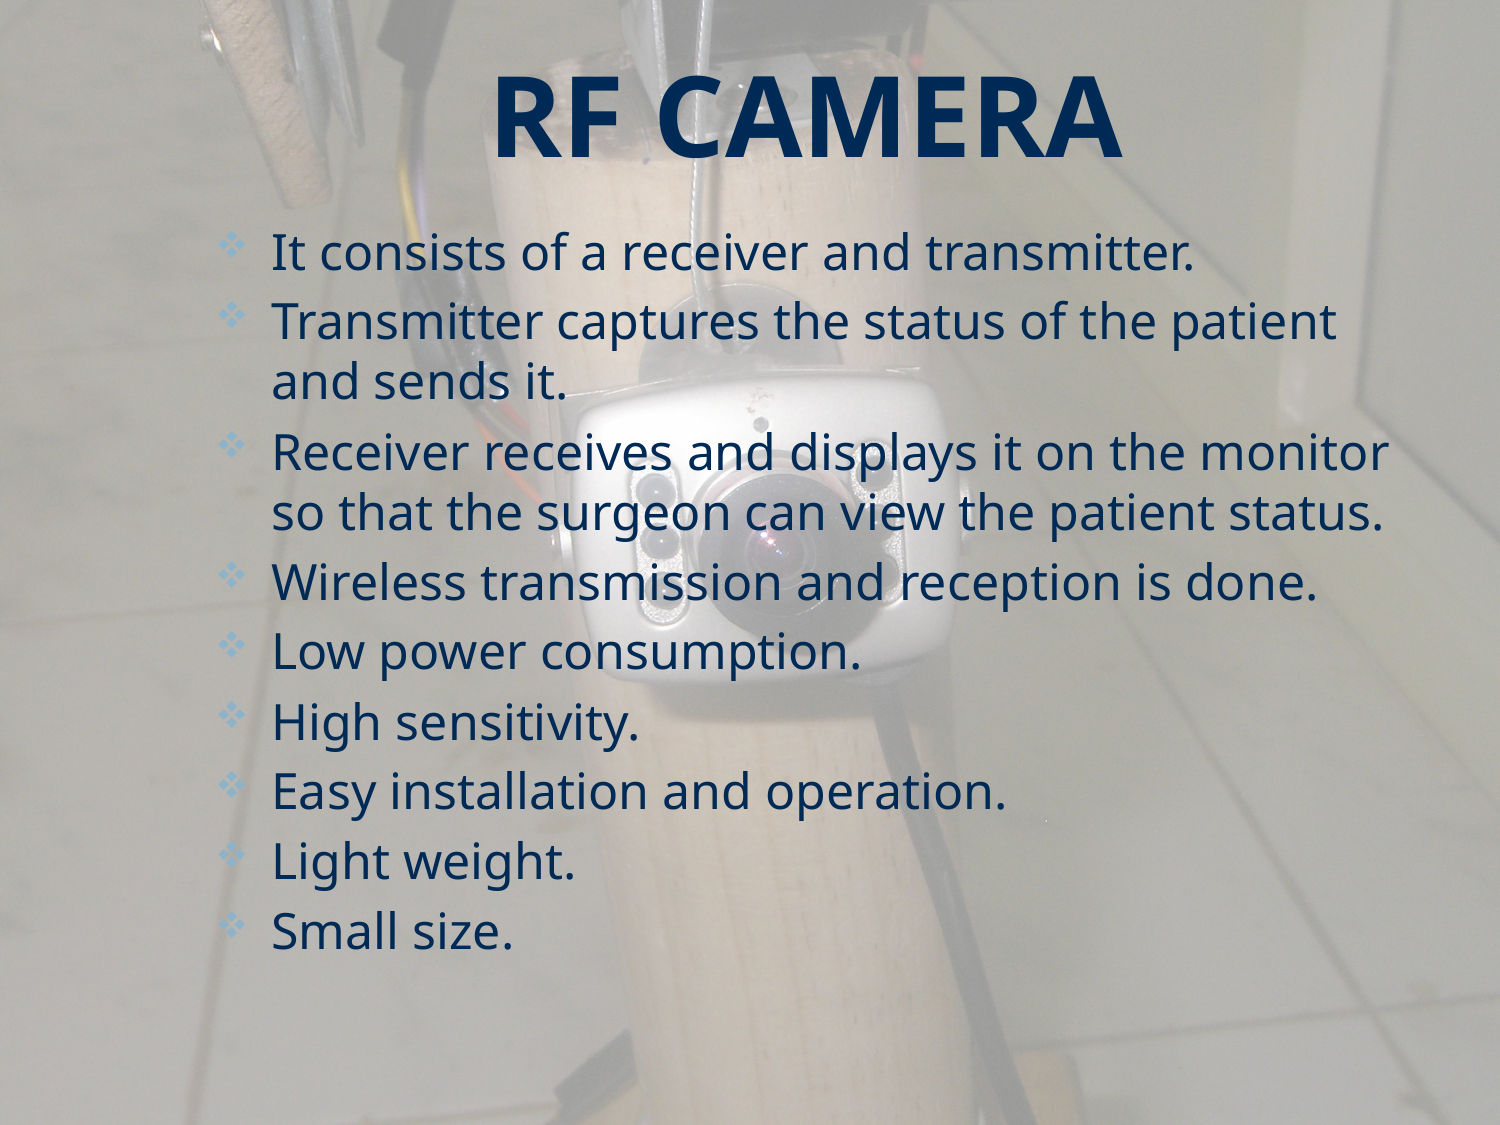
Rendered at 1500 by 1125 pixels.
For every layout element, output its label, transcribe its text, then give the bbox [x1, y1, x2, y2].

list It consists of a receiver and transmitter. Transmitter captures the status of the patient and sends it. Receiver receives and displays it on the monitor so that the surgeon can view the patient status. Wireless transmission and reception is done. Low power consumption. High sensitivity. Easy installation and operation. Light weight. Small size. [199, 212, 1413, 988]
title RF Camera [199, 24, 1413, 201]
